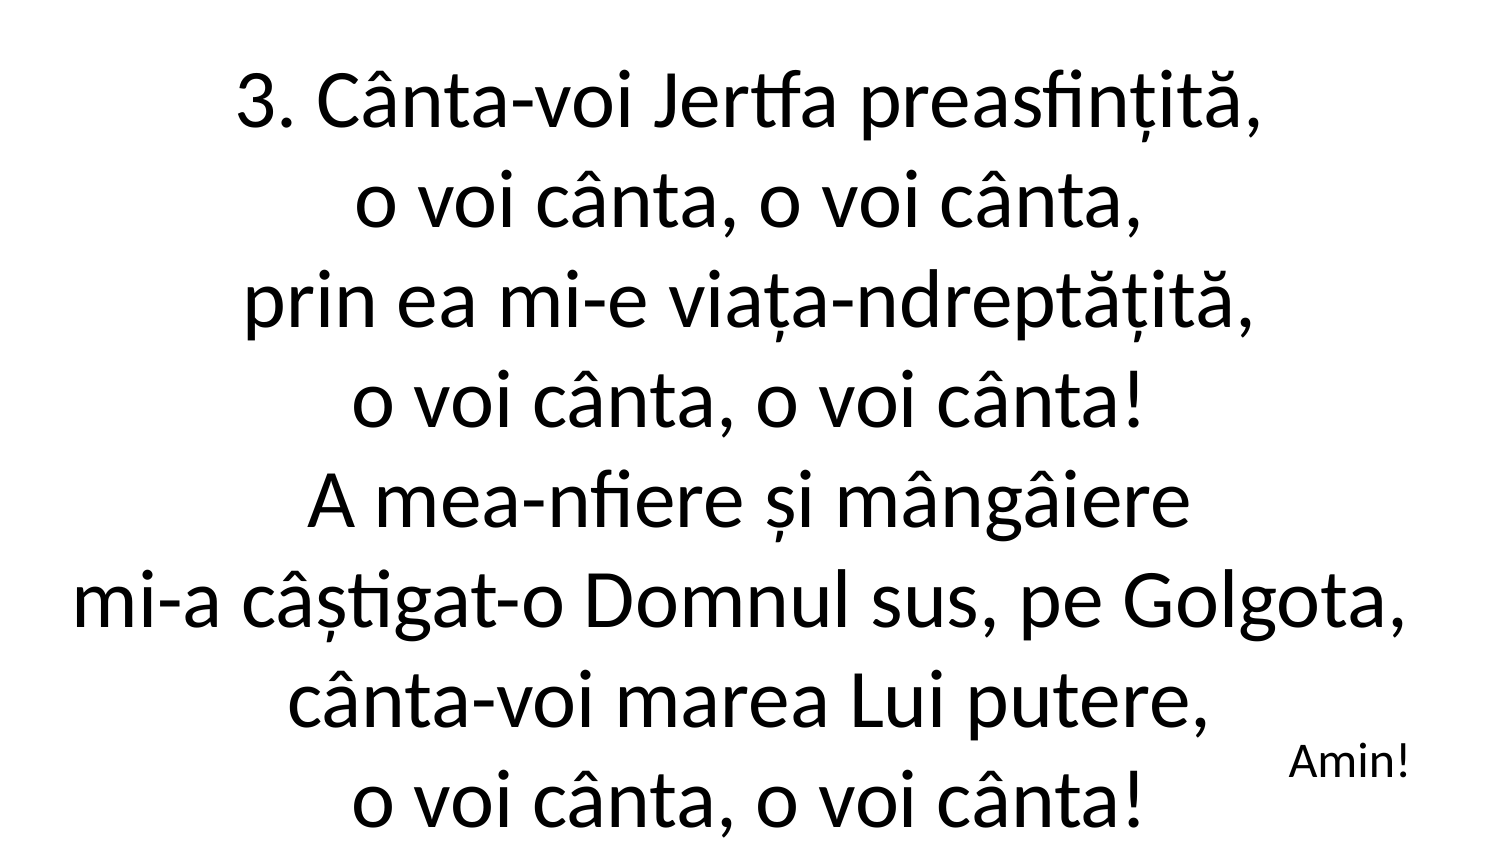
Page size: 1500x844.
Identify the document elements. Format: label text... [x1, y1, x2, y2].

text_box Amin! [1273, 674, 1427, 795]
text_box 3. Cânta-voi Jertfa preasfințită, o voi cânta, o voi cânta, prin ea mi-e viața-ndreptățită, o voi cânta, o voi cânta! A mea-nfiere și mângâiere mi-a câștigat-o Domnul sus, pe Golgota, cânta-voi marea Lui putere, o voi cânta, o voi cânta! [57, 0, 1443, 844]
